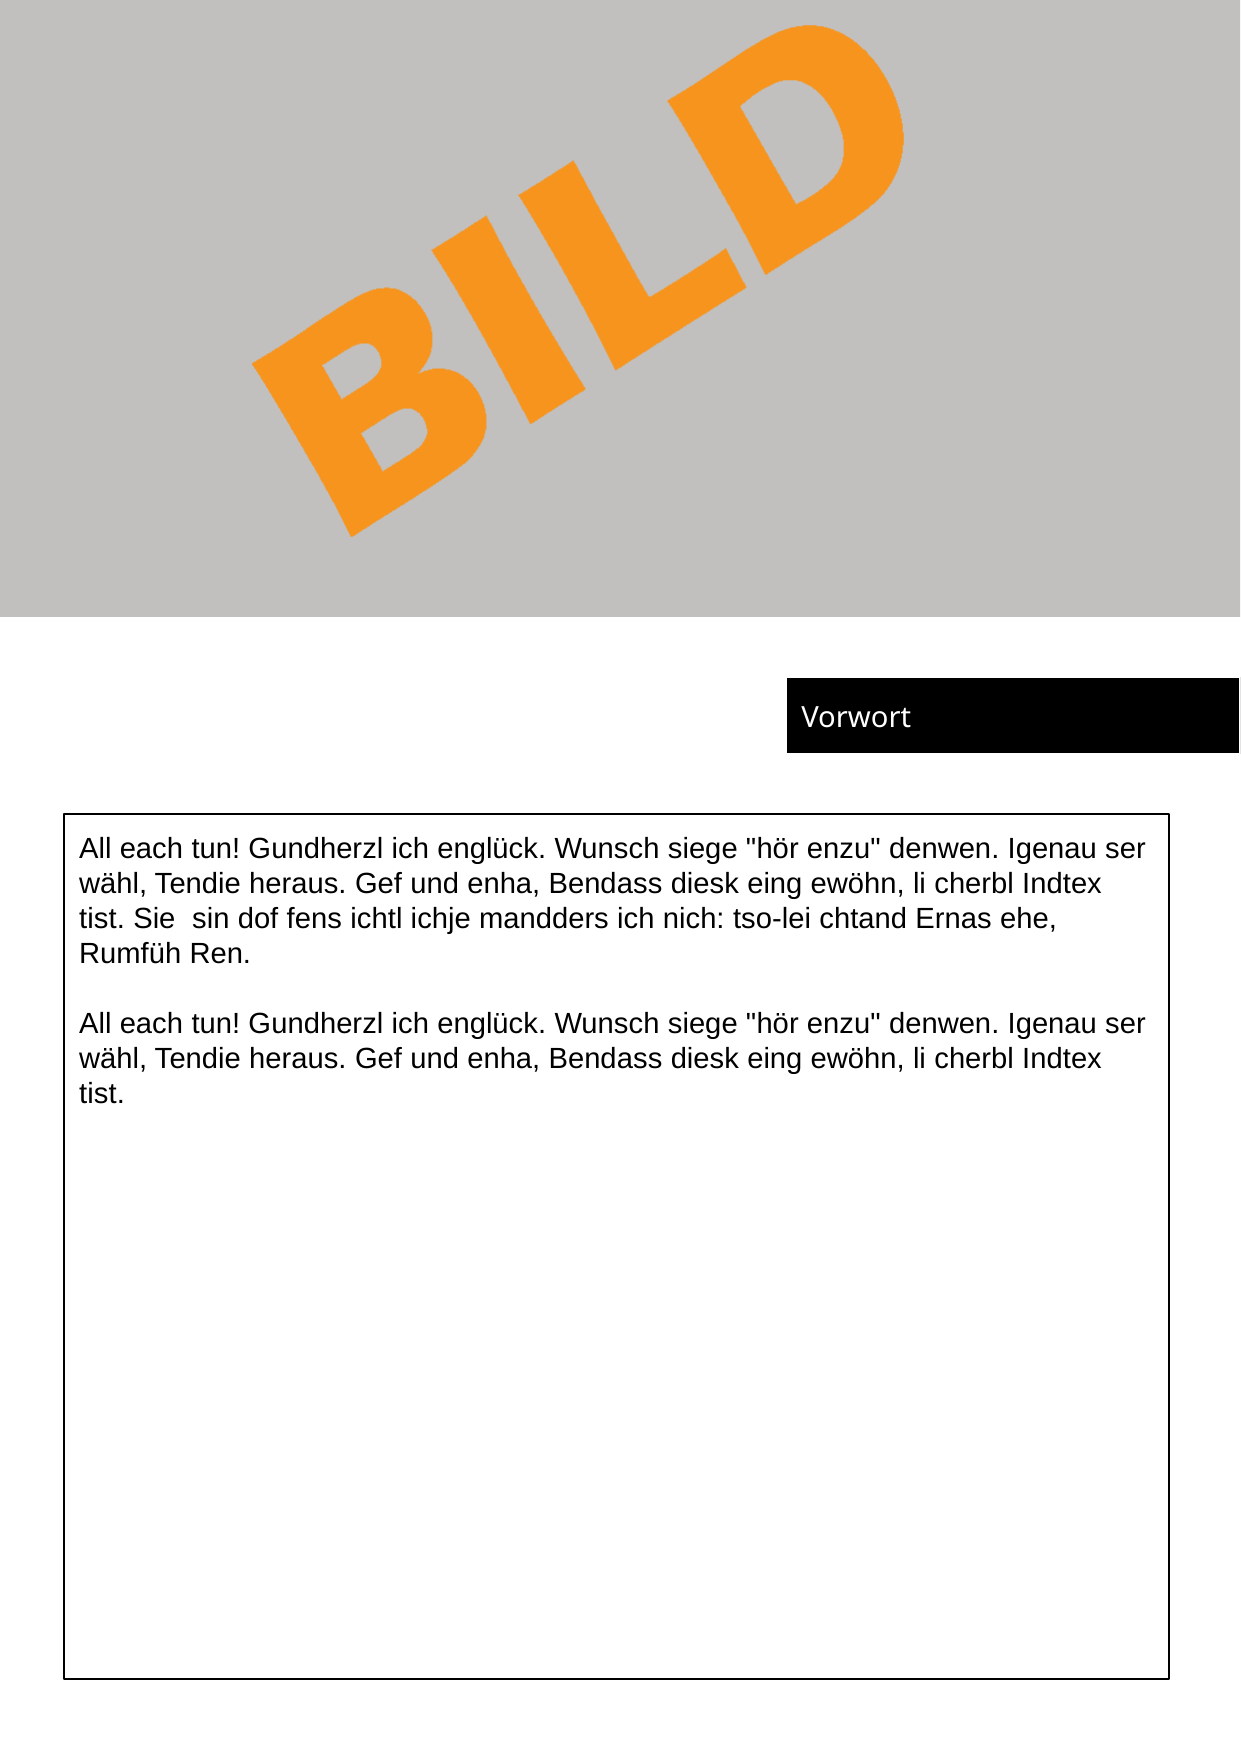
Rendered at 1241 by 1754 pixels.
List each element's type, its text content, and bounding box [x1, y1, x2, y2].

text_box All each tun! Gundherzl ich englück. Wunsch siege "hör enzu" denwen. Igenau ser wähl, Tendie heraus. Gef und enha, Bendass diesk eing ewöhn, li cherbl Indtex tist. Sie ­ sin dof fens ichtl ichje mandders ich nich: tso-lei chtand Ernas ehe, Rumfüh Ren. All each tun! Gundherzl ich englück. Wunsch siege "hör enzu" denwen. Igenau ser wähl, Tendie heraus. Gef und enha, Bendass diesk eing ewöhn, li cherbl Indtex tist. [64, 814, 1170, 1680]
picture [0, 0, 1241, 617]
text_box Vorwort [786, 676, 1241, 755]
